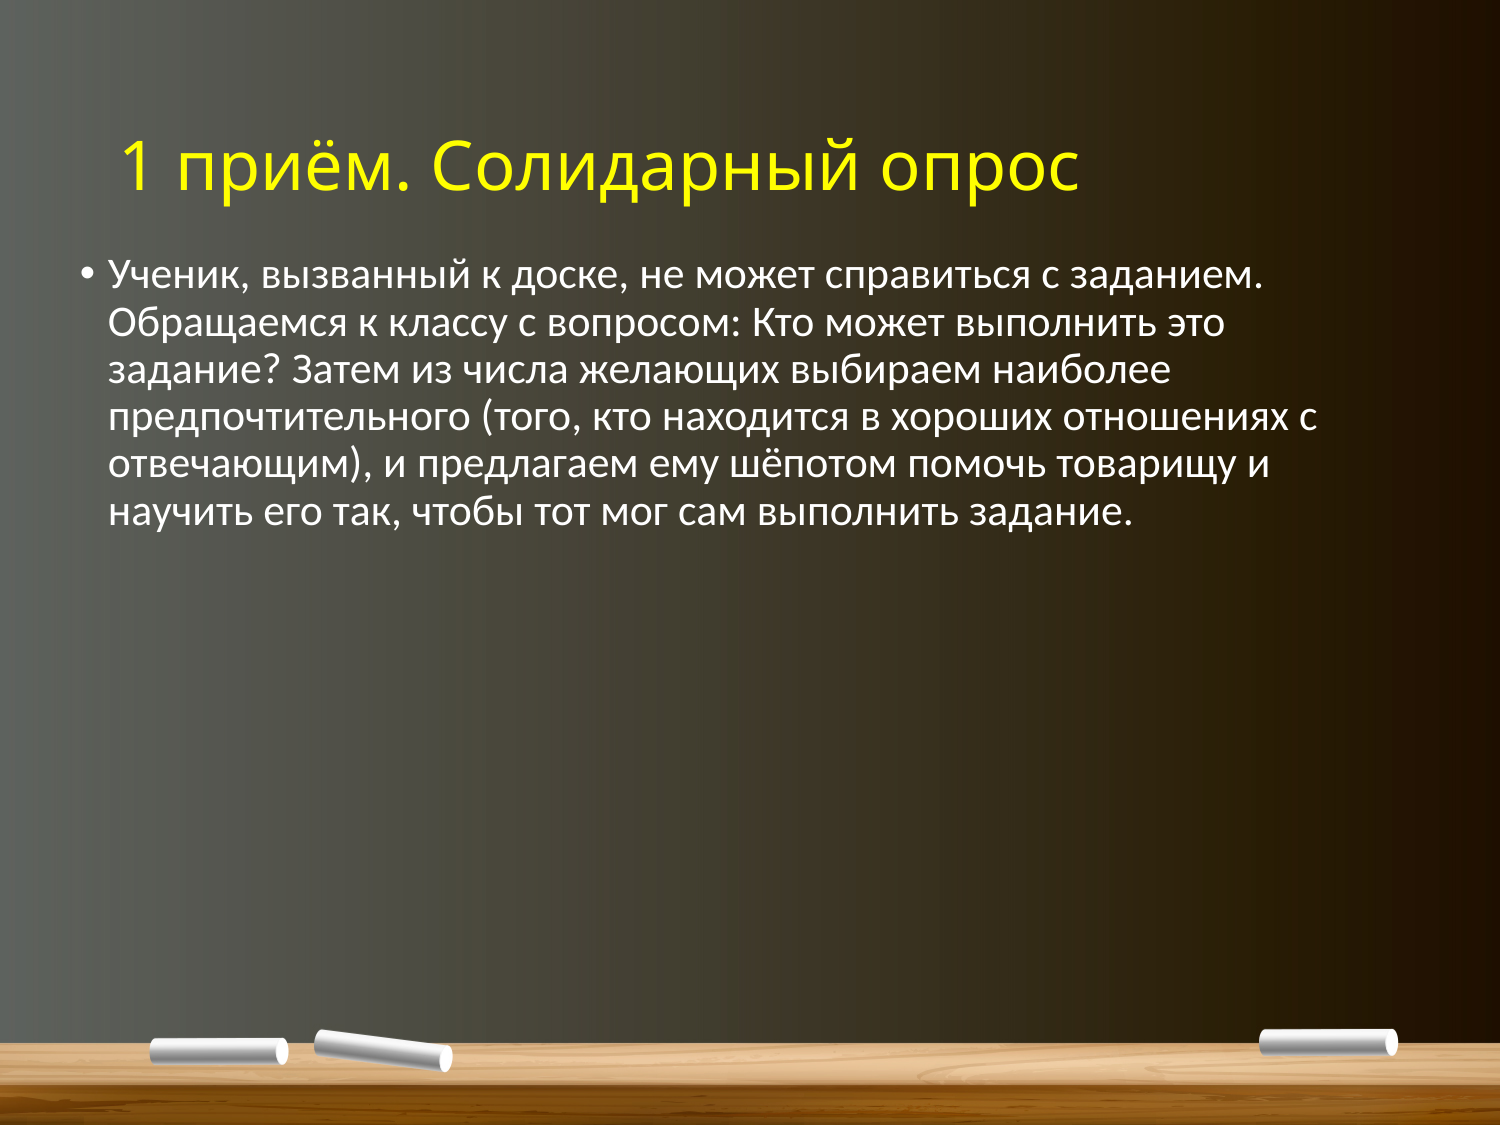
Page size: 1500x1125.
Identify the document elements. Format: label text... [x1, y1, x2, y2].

list Ученик, вызванный к доске, не может справиться с заданием. Обращаемся к классу с вопросом: Кто может выполнить это задание? Затем из числа желающих выбираем наиболее предпочтительного (того, кто находится в хороших отношениях с отвечающим), и предлагаем ему шёпотом помочь товарищу и научить его так, чтобы тот мог сам выполнить задание. [64, 243, 1400, 1059]
title 1 приём. Солидарный опрос [103, 59, 1397, 243]
picture [0, 0, 1500, 1125]
